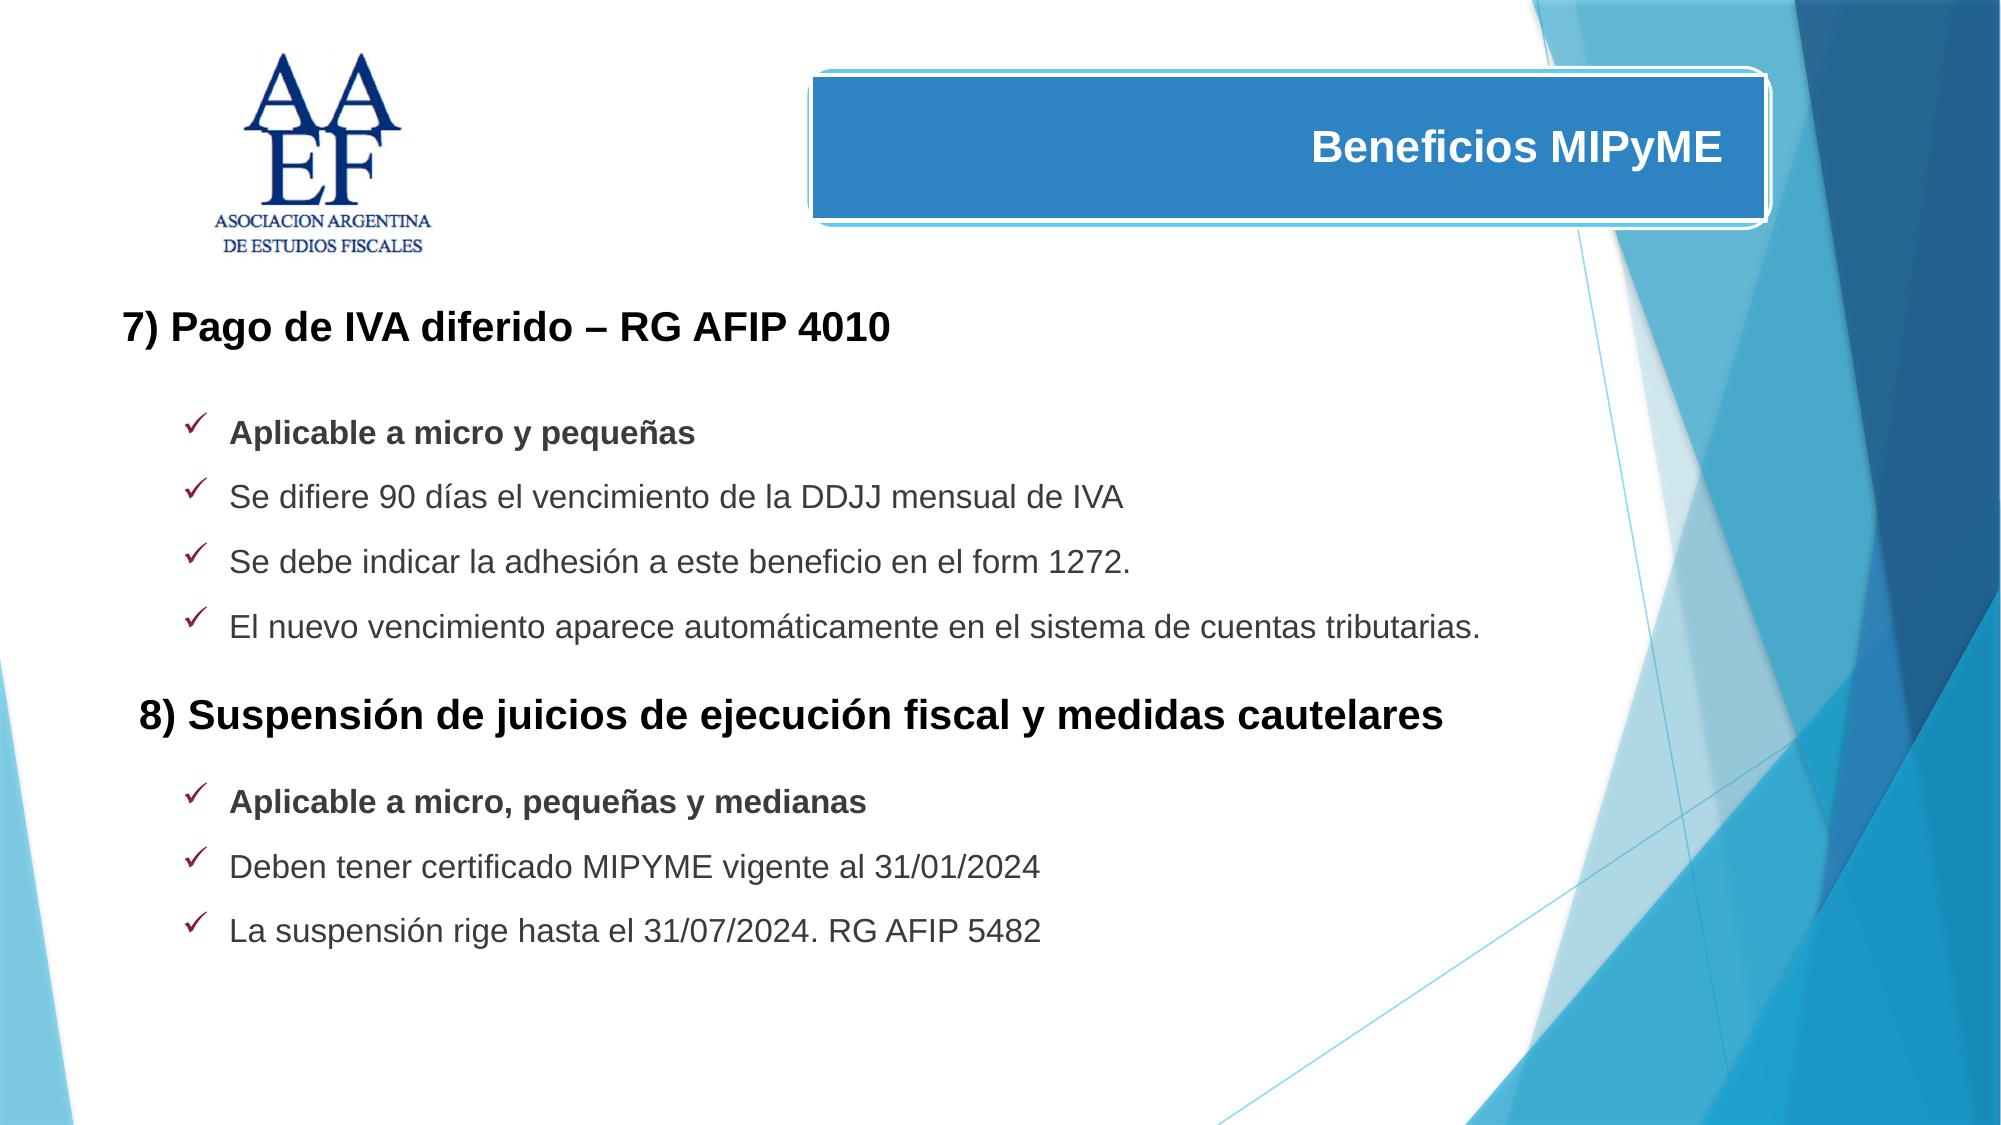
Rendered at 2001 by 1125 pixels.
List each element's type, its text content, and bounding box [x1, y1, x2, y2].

text_box Aplicable a micro, pequeñas y medianas Deben tener certificado MIPYME vigente al 31/01/2024 La suspensión rige hasta el 31/07/2024. RG AFIP 5482 [77, 765, 1642, 957]
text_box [805, 66, 1772, 229]
text_box Aplicable a micro y pequeñas Se difiere 90 días el vencimiento de la DDJJ mensual de IVA Se debe indicar la adhesión a este beneficio en el form 1272. El nuevo vencimiento aparece automáticamente en el sistema de cuentas tributarias. [77, 395, 1642, 653]
picture [209, 45, 434, 270]
text_box 8) Suspensión de juicios de ejecución fiscal y medidas cautelares [124, 680, 1630, 788]
title 7) Pago de IVA diferido – RG AFIP 4010 [106, 292, 1613, 400]
